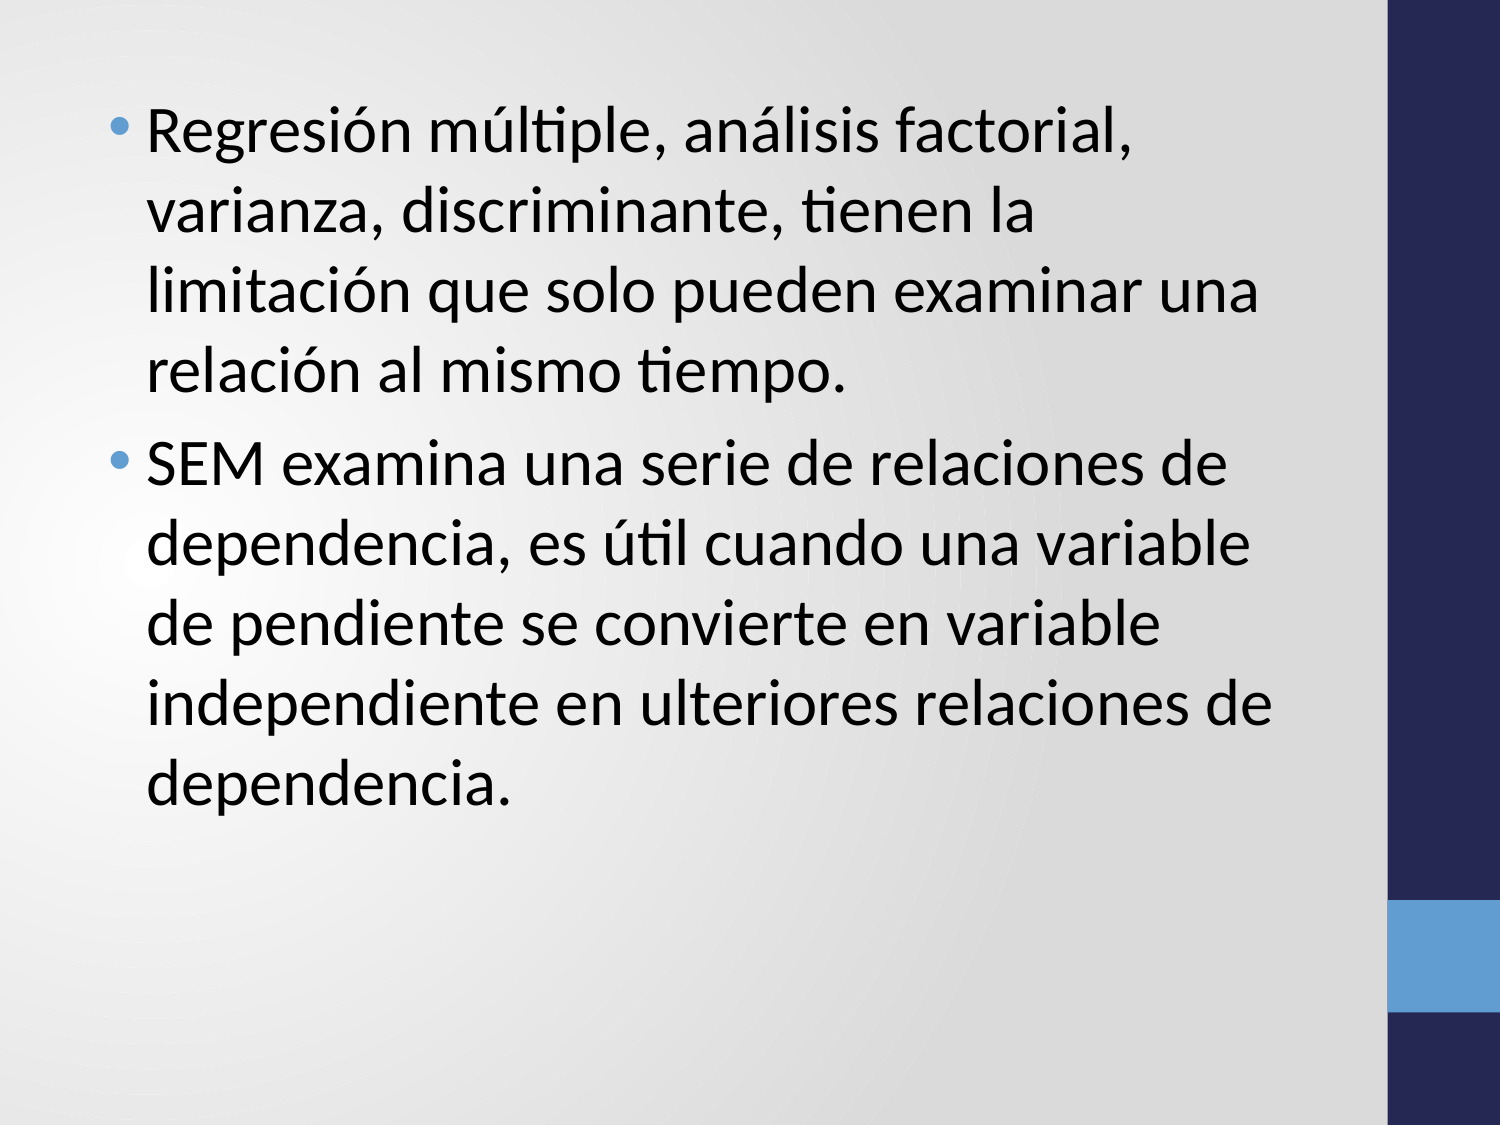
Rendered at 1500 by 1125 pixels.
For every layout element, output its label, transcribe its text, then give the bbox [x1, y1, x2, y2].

list Regresión múltiple, análisis factorial, varianza, discriminante, tienen la limitación que solo pueden examinar una relación al mismo tiempo. SEM examina una serie de relaciones de dependencia, es útil cuando una variable de pendiente se convierte en variable independiente en ulteriores relaciones de dependencia. [75, 78, 1325, 1050]
